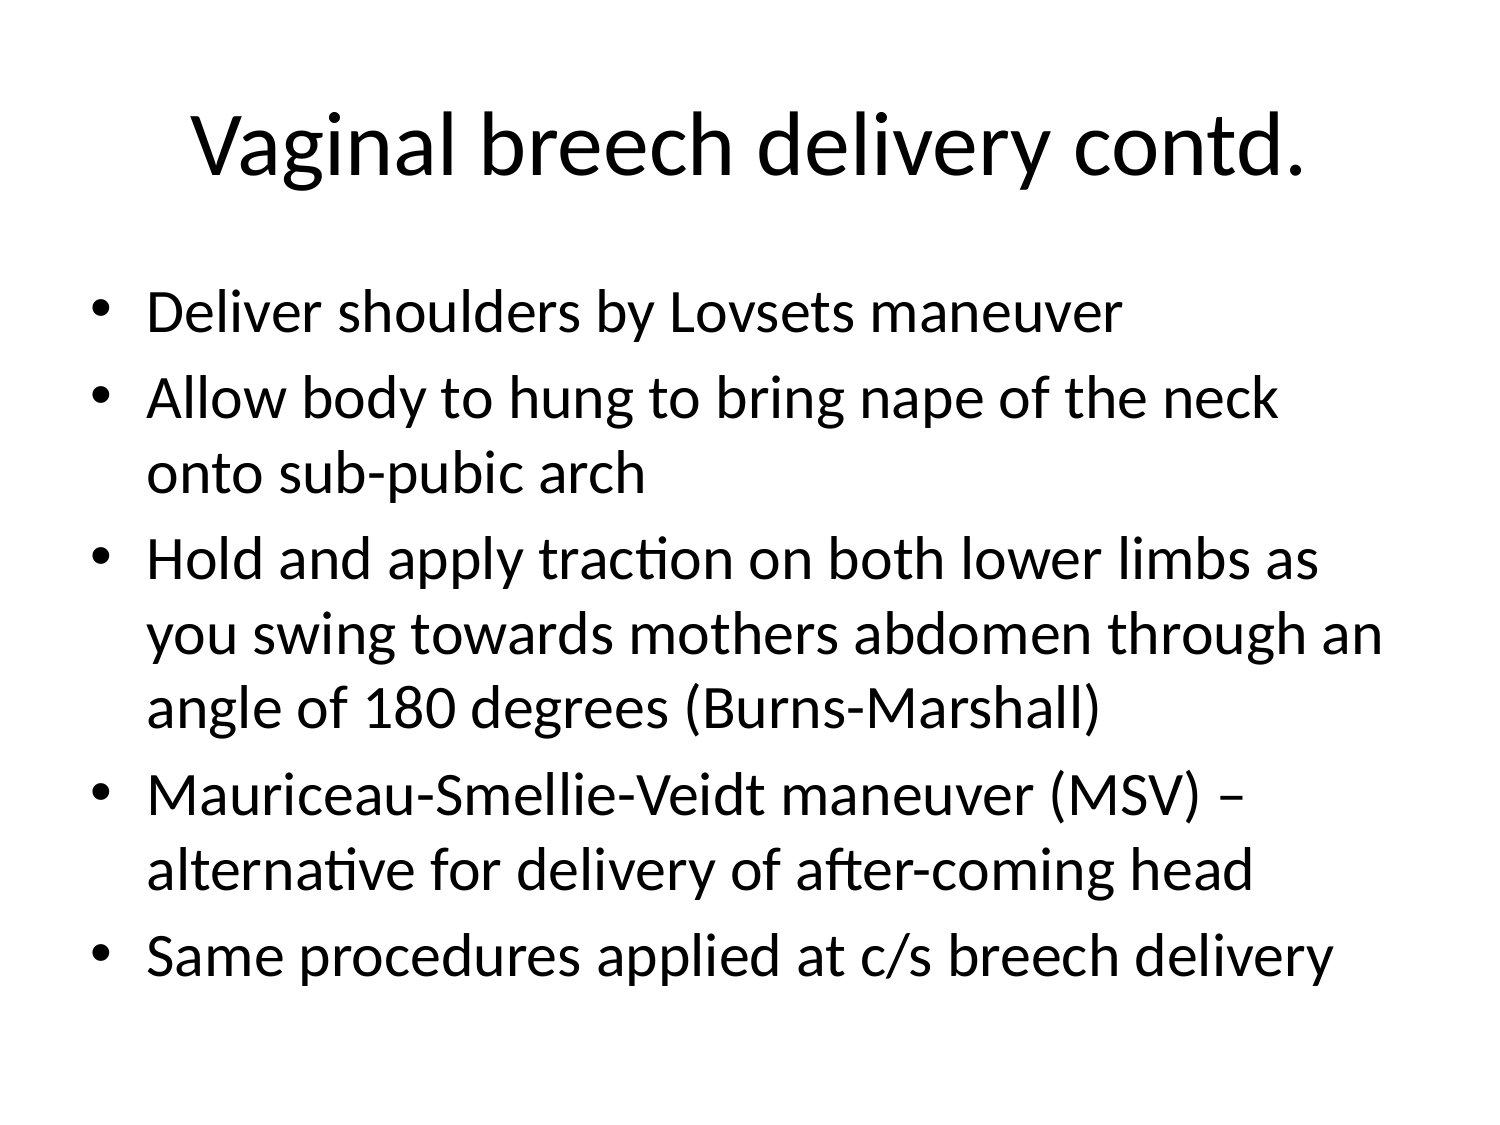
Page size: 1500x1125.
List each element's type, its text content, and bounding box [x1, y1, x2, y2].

list Deliver shoulders by Lovsets maneuver Allow body to hung to bring nape of the neck onto sub-pubic arch Hold and apply traction on both lower limbs as you swing towards mothers abdomen through an angle of 180 degrees (Burns-Marshall) Mauriceau-Smellie-Veidt maneuver (MSV) – alternative for delivery of after-coming head Same procedures applied at c/s breech delivery [75, 262, 1425, 1005]
title Vaginal breech delivery contd. [75, 45, 1425, 233]
